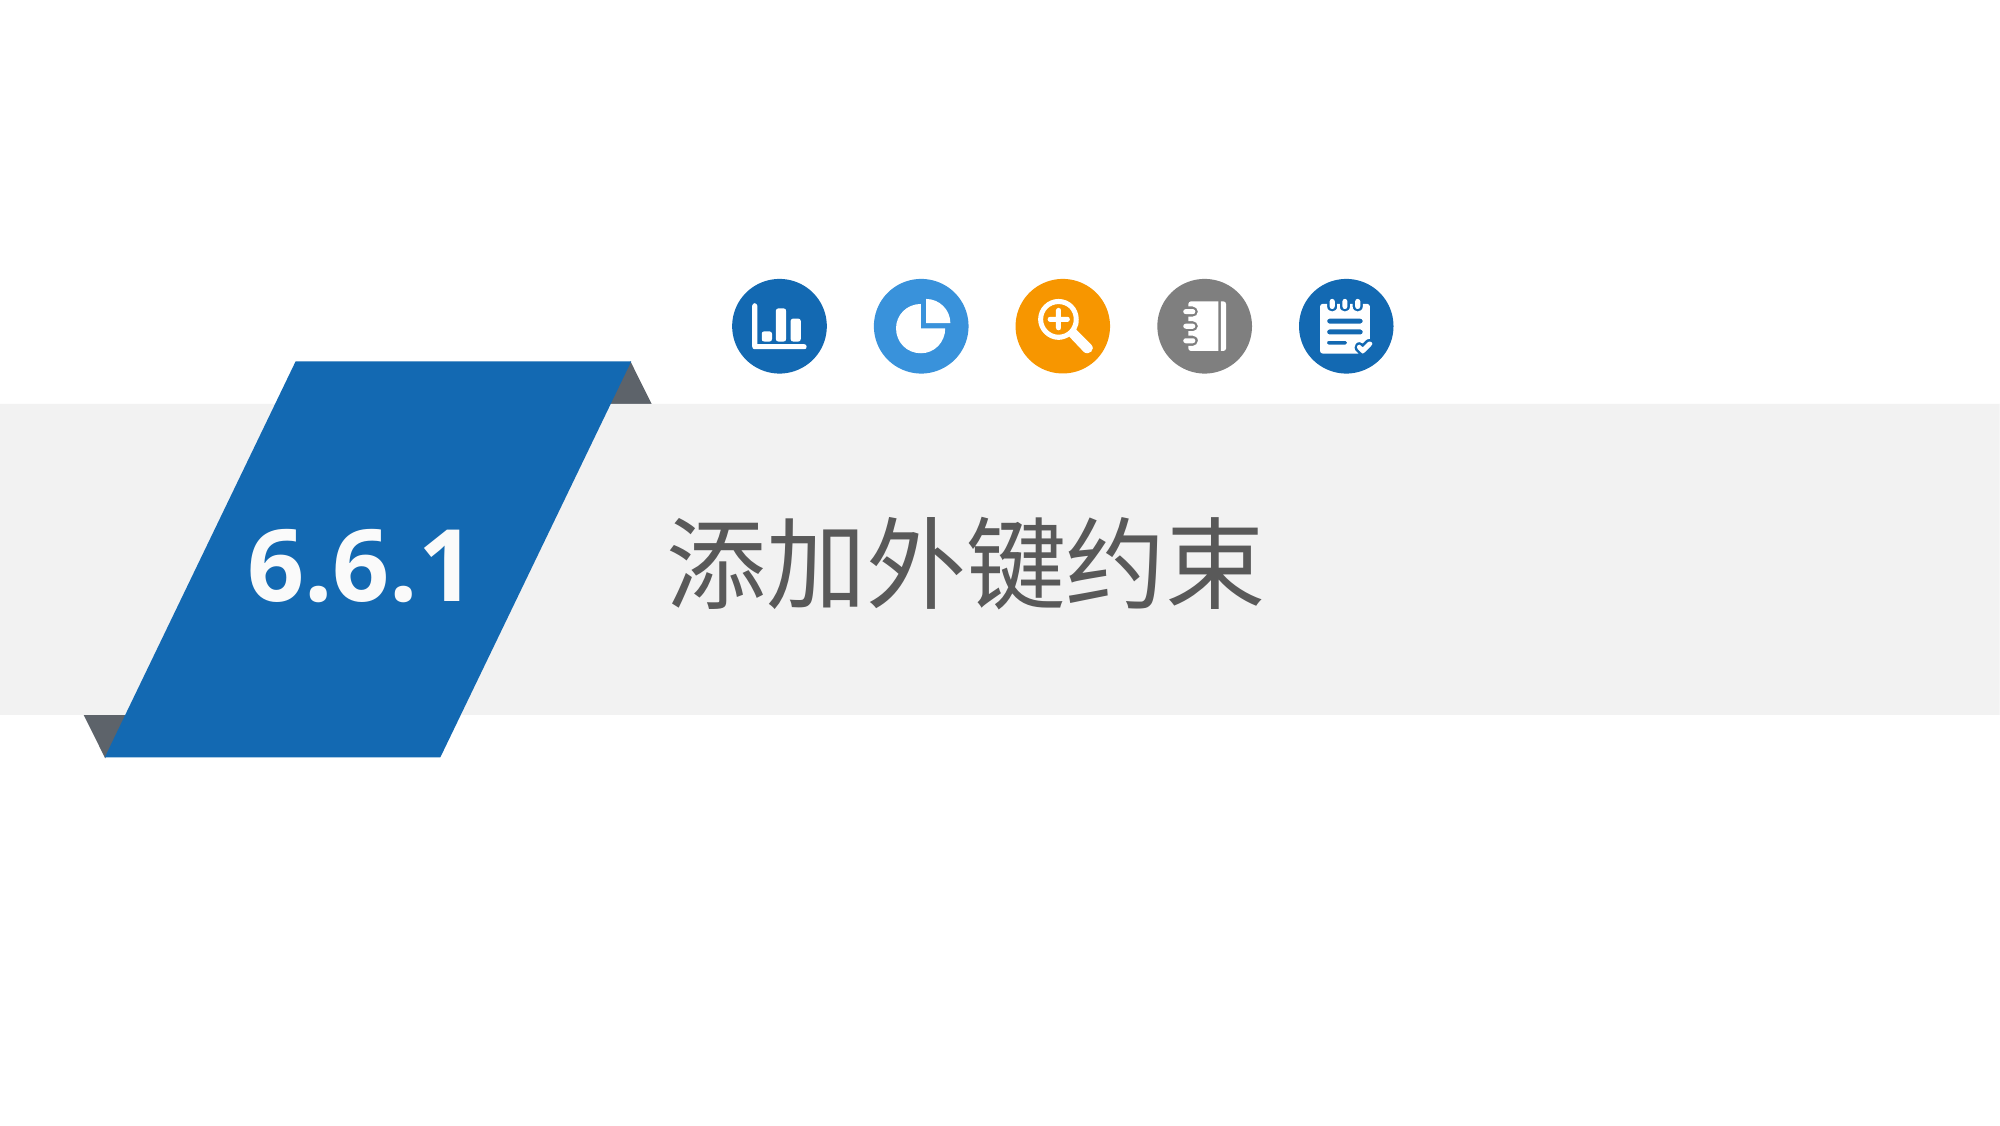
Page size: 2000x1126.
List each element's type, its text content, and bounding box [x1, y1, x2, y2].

text_box 6.6.1 [232, 494, 517, 630]
text_box 添加外键约束 [651, 494, 1612, 630]
